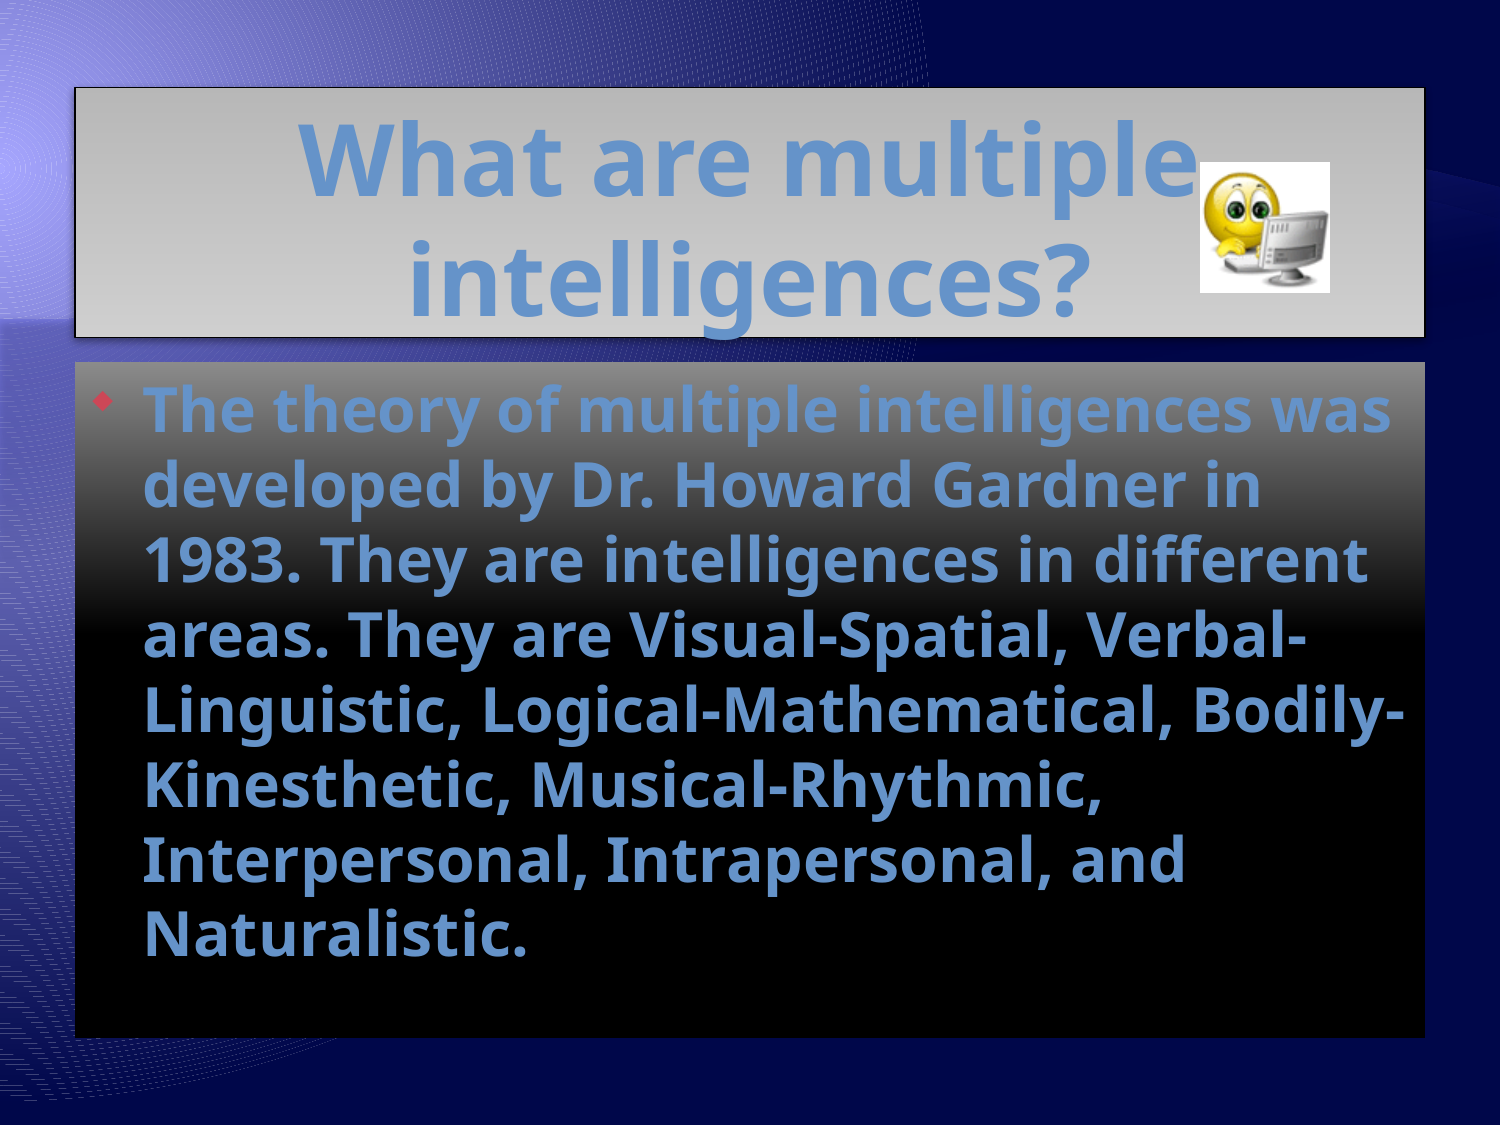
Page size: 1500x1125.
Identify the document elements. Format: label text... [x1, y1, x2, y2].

title What are multiple intelligences? [74, 87, 1426, 338]
picture [1199, 162, 1330, 293]
list The theory of multiple intelligences was developed by Dr. Howard Gardner in 1983. They are intelligences in different areas. They are Visual-Spatial, Verbal-Linguistic, Logical-Mathematical, Bodily-Kinesthetic, Musical-Rhythmic, Interpersonal, Intrapersonal, and Naturalistic. [75, 362, 1425, 1038]
